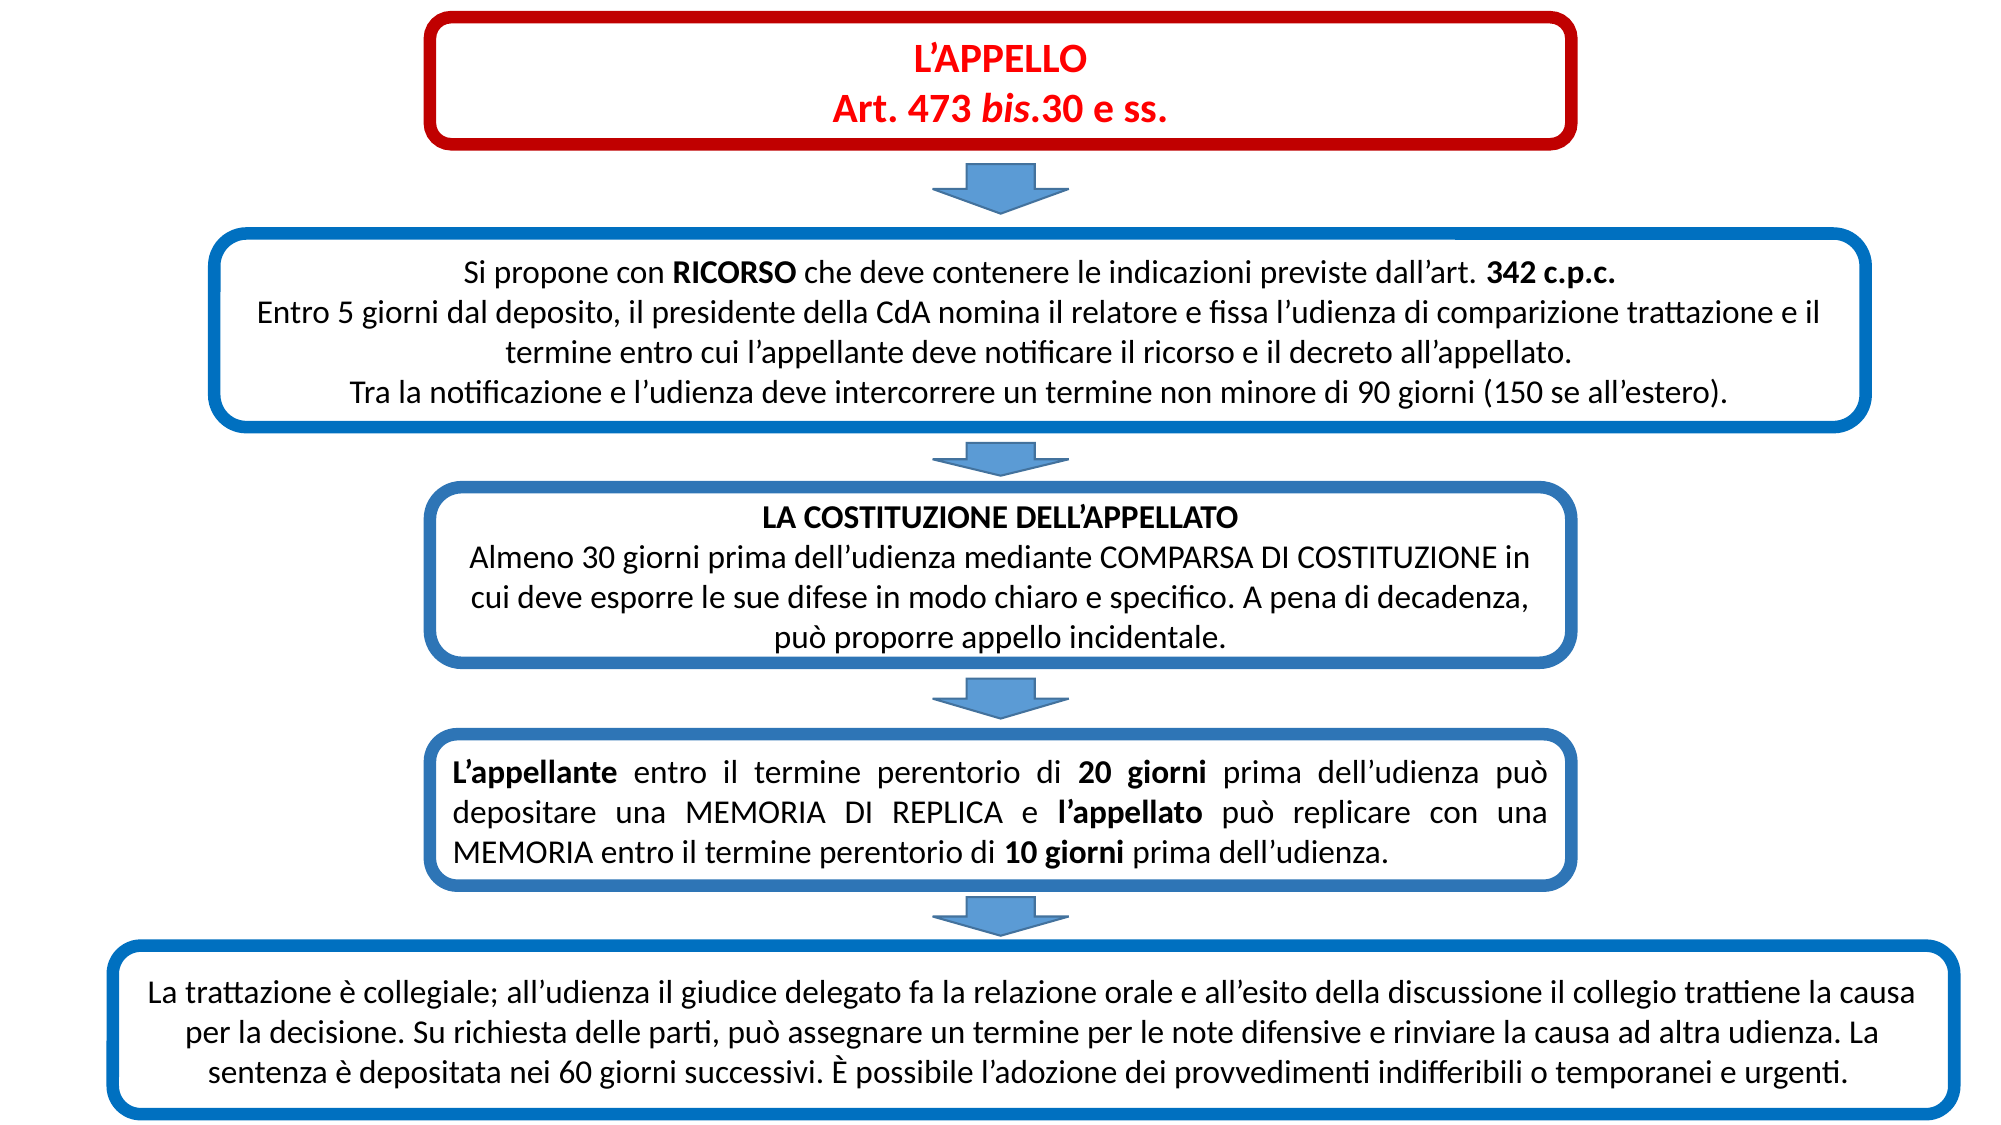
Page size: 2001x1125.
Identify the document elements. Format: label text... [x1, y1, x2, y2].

text_box Si propone con RICORSO che deve contenere le indicazioni previste dall’art. 342 c.p.c. Entro 5 giorni dal deposito, il presidente della CdA nomina il relatore e fissa l’udienza di comparizione trattazione e il termine entro cui l’appellante deve notificare il ricorso e il decreto all’appellato. Tra la notificazione e l’udienza deve intercorrere un termine non minore di 90 giorni (150 se all’estero). [213, 232, 1867, 429]
text_box LA COSTITUZIONE DELL’APPELLATO Almeno 30 giorni prima dell’udienza mediante COMPARSA DI COSTITUZIONE in cui deve esporre le sue difese in modo chiaro e specifico. A pena di decadenza, può proporre appello incidentale. [428, 486, 1573, 664]
text_box [932, 163, 1070, 215]
text_box [932, 677, 1070, 720]
text_box [932, 896, 1070, 937]
text_box L’appellante entro il termine perentorio di 20 giorni prima dell’udienza può depositare una MEMORIA DI REPLICA e l’appellato può replicare con una MEMORIA entro il termine perentorio di 10 giorni prima dell’udienza. [428, 733, 1573, 887]
text_box [932, 441, 1070, 477]
text_box La trattazione è collegiale; all’udienza il giudice delegato fa la relazione orale e all’esito della discussione il collegio trattiene la causa per la decisione. Su richiesta delle parti, può assegnare un termine per le note difensive e rinviare la causa ad altra udienza. La sentenza è depositata nei 60 giorni successivi. È possibile l’adozione dei provvedimenti indifferibili o temporanei e urgenti. [111, 944, 1956, 1116]
text_box L’APPELLO Art. 473 bis.30 e ss. [428, 16, 1573, 146]
